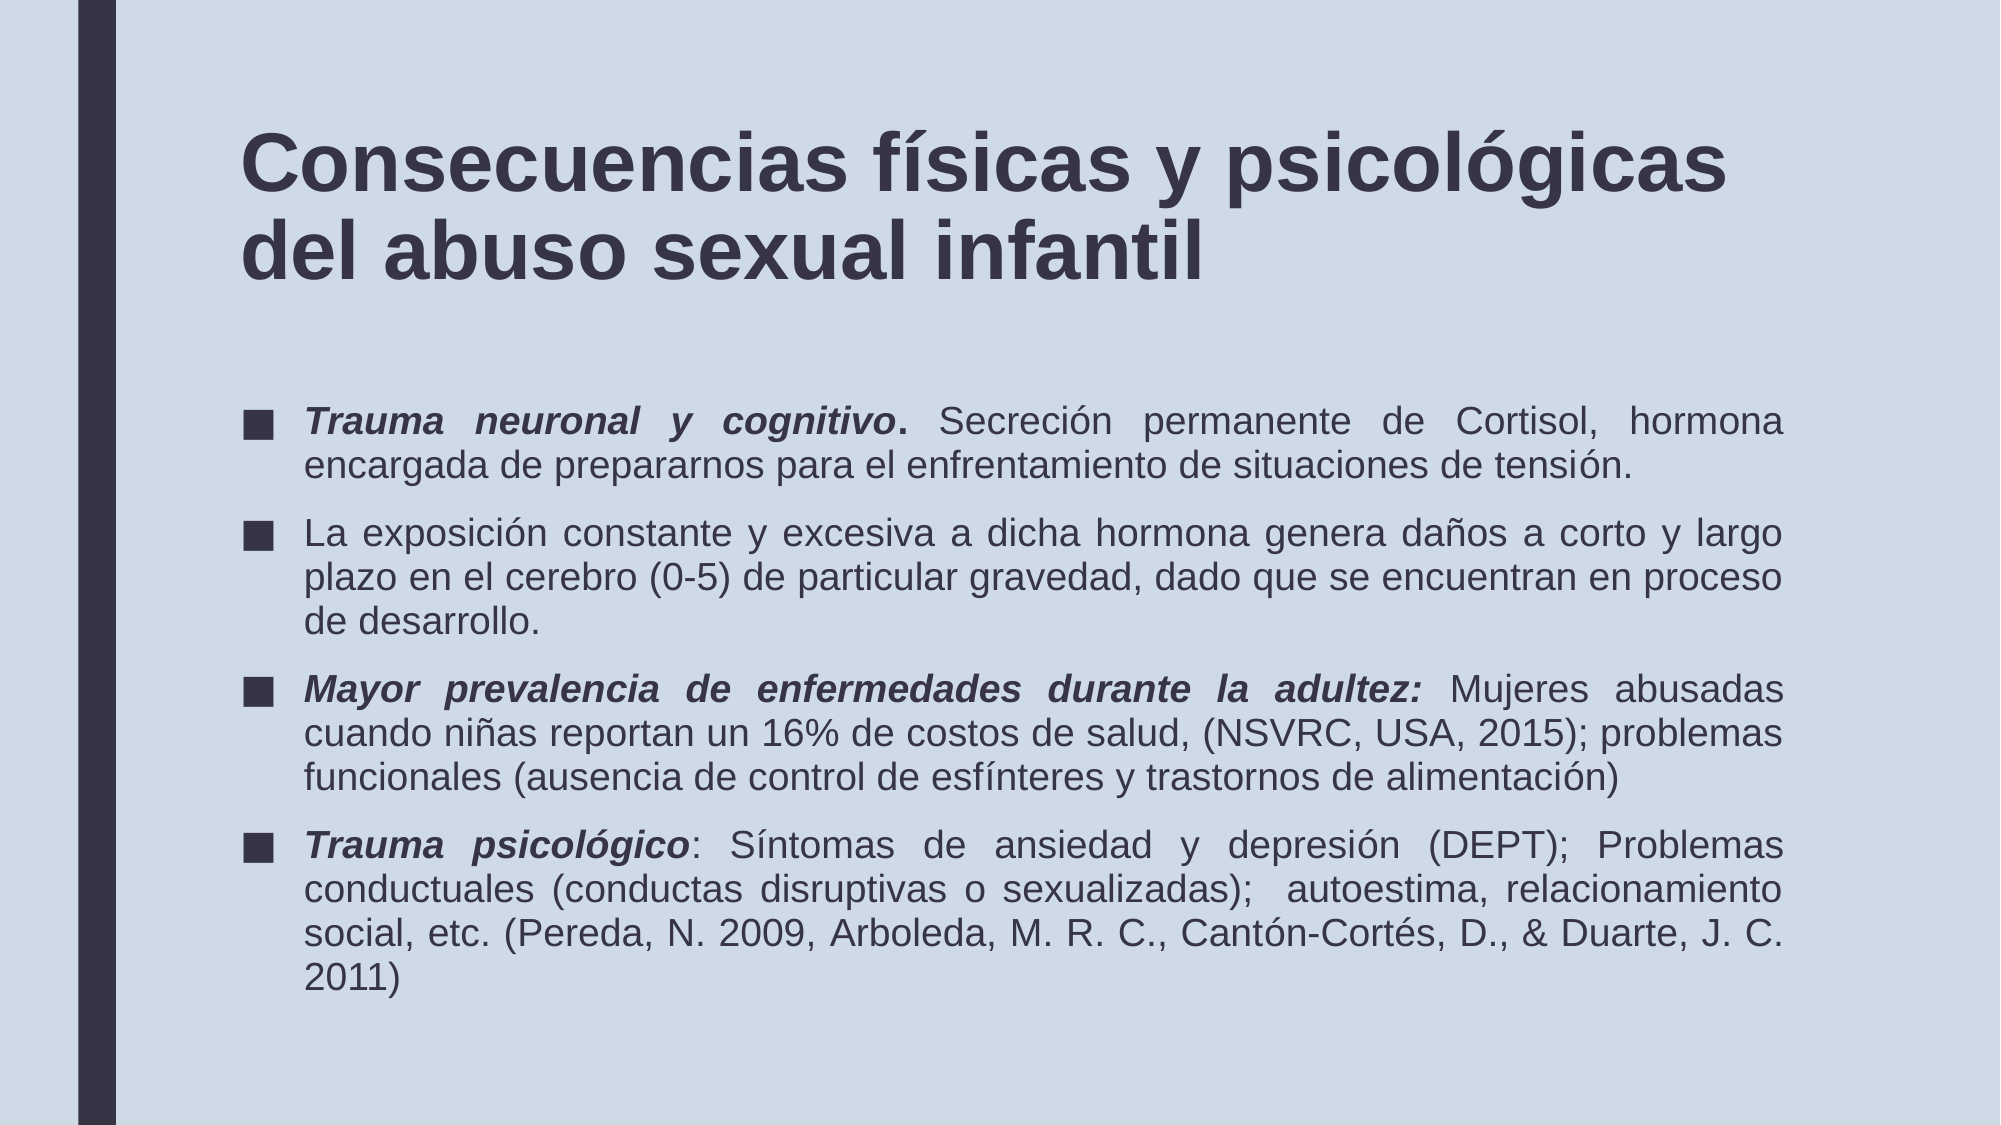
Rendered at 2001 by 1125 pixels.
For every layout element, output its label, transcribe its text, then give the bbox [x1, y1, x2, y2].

list Trauma neuronal y cognitivo. Secreción permanente de Cortisol, hormona encargada de prepararnos para el enfrentamiento de situaciones de tensión. La exposición constante y excesiva a dicha hormona genera daños a corto y largo plazo en el cerebro (0-5) de particular gravedad, dado que se encuentran en proceso de desarrollo. Mayor prevalencia de enfermedades durante la adultez: Mujeres abusadas cuando niñas reportan un 16% de costos de salud, (NSVRC, USA, 2015); problemas funcionales (ausencia de control de esfínteres y trastornos de alimentación) Trauma psicológico: Síntomas de ansiedad y depresión (DEPT); Problemas conductuales (conductas disruptivas o sexualizadas); autoestima, relacionamiento social, etc. (Pereda, N. 2009, Arboleda, M. R. C., Cantón-Cortés, D., & Duarte, J. C. 2011) [225, 321, 1800, 1046]
title Consecuencias físicas y psicológicas del abuso sexual infantil [225, 112, 1800, 321]
